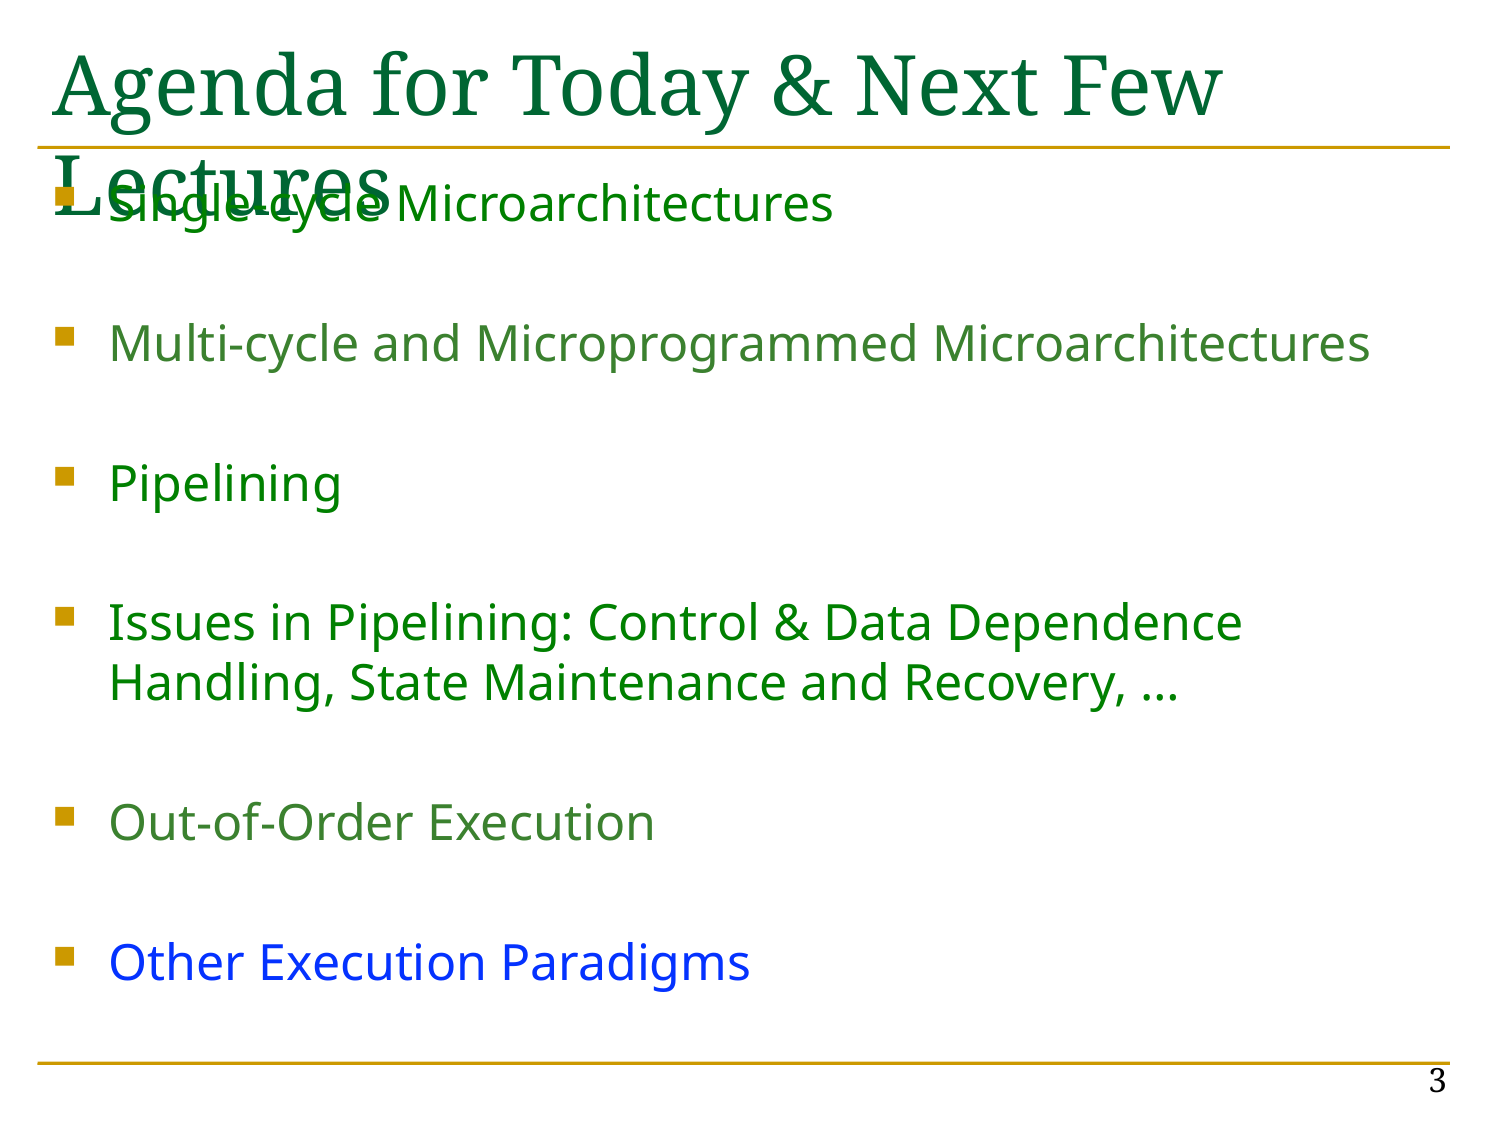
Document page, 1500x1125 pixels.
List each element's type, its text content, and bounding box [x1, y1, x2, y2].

slide_number 3 [1111, 1036, 1462, 1112]
title Agenda for Today & Next Few Lectures [37, 24, 1450, 163]
list Single-cycle Microarchitectures Multi-cycle and Microprogrammed Microarchitectures Pipelining Issues in Pipelining: Control & Data Dependence Handling, State Maintenance and Recovery, … Out-of-Order Execution Other Execution Paradigms [37, 163, 1450, 1016]
